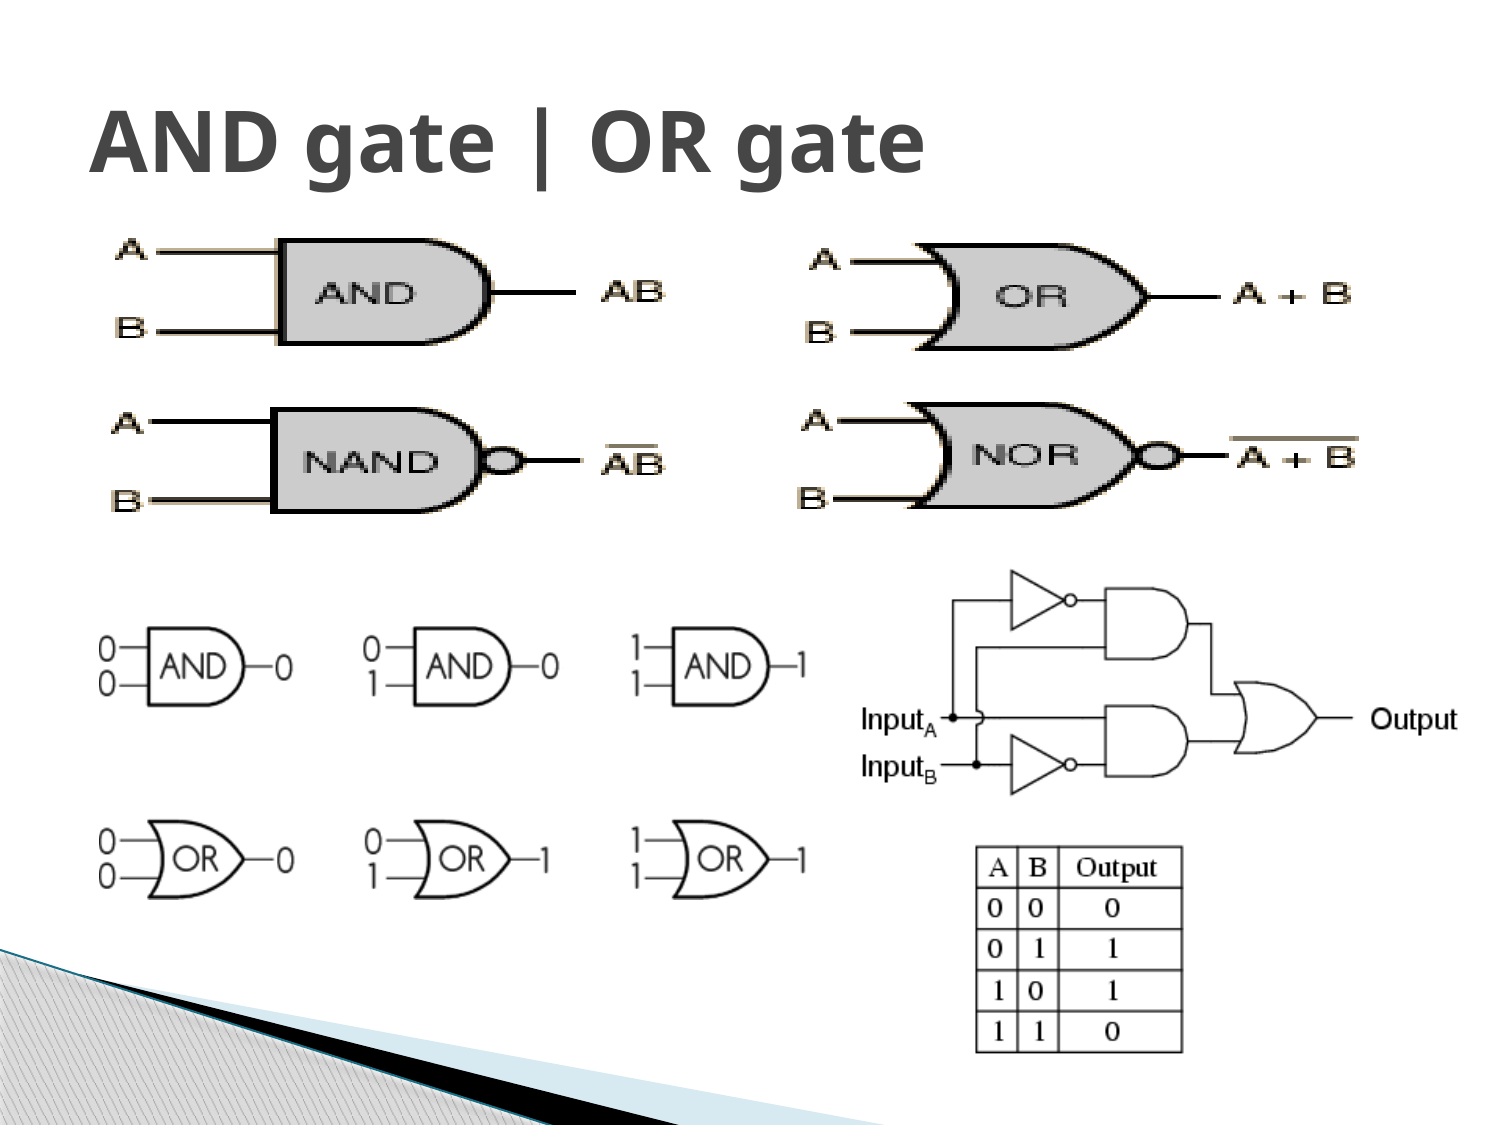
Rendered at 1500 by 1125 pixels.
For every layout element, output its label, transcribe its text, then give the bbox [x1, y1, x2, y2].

picture [74, 212, 1465, 1063]
picture [99, 626, 807, 901]
title AND gate | OR gate [75, 45, 1425, 233]
